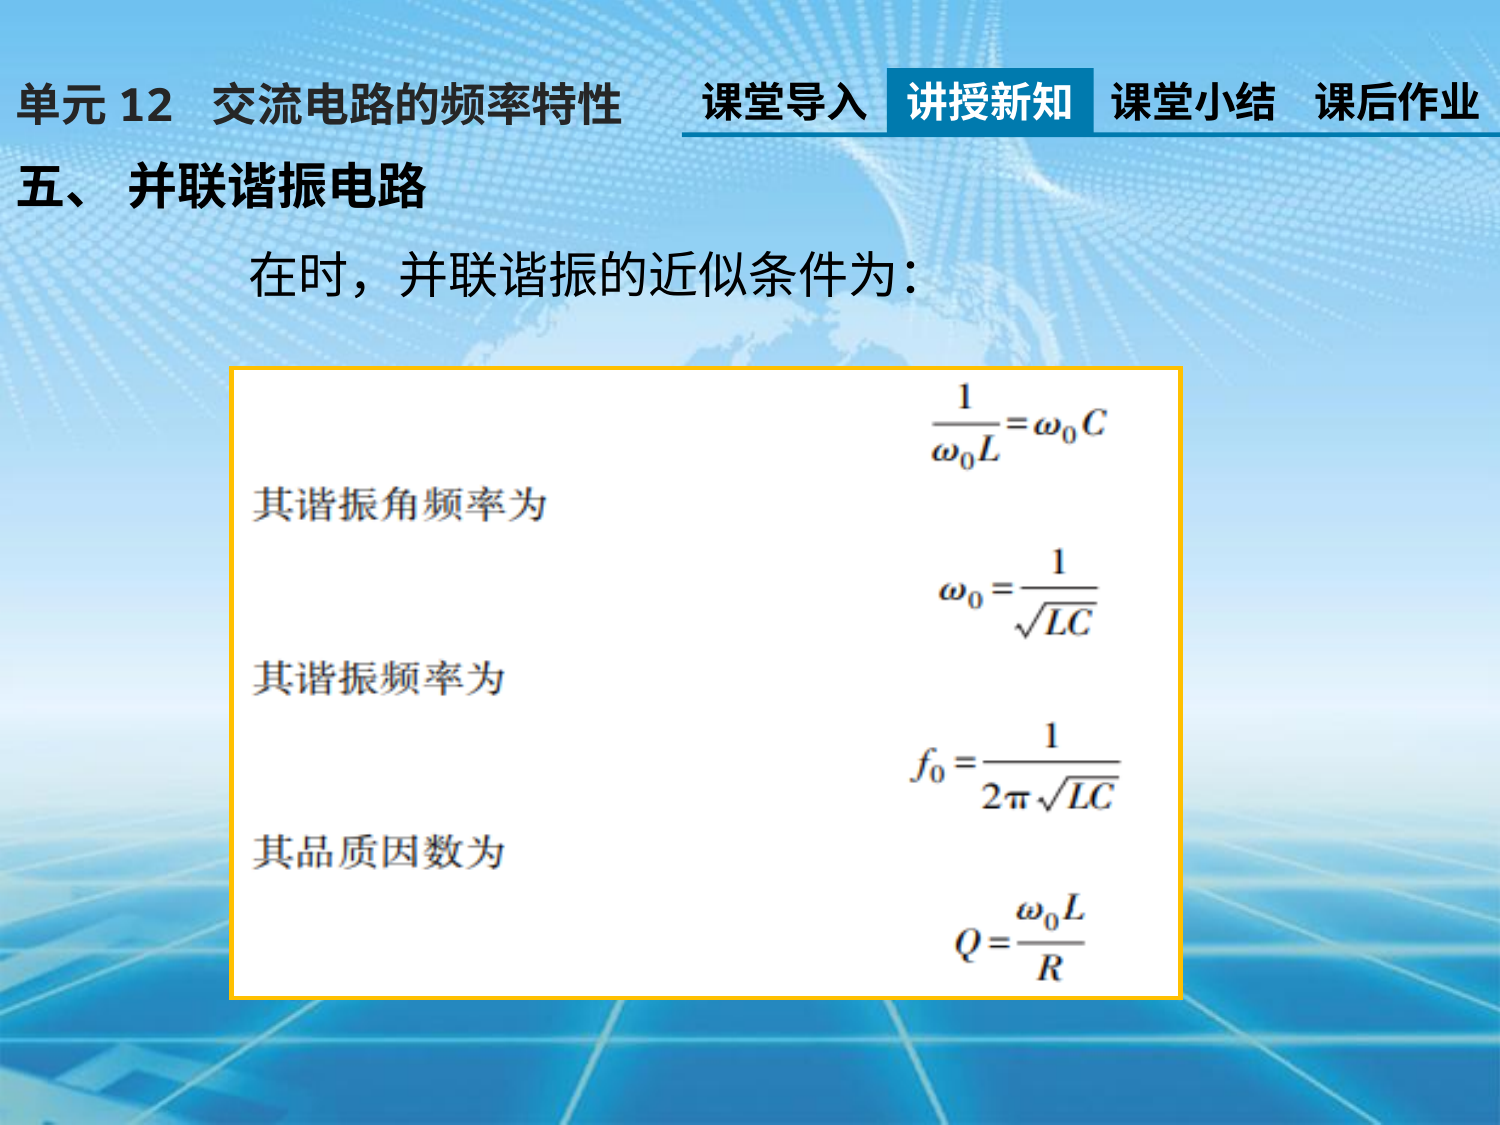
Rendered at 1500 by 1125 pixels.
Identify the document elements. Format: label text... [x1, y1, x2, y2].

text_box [1, 67, 1500, 139]
picture [0, 0, 1500, 1125]
text_box 五、 并联谐振电路 [1, 147, 797, 237]
